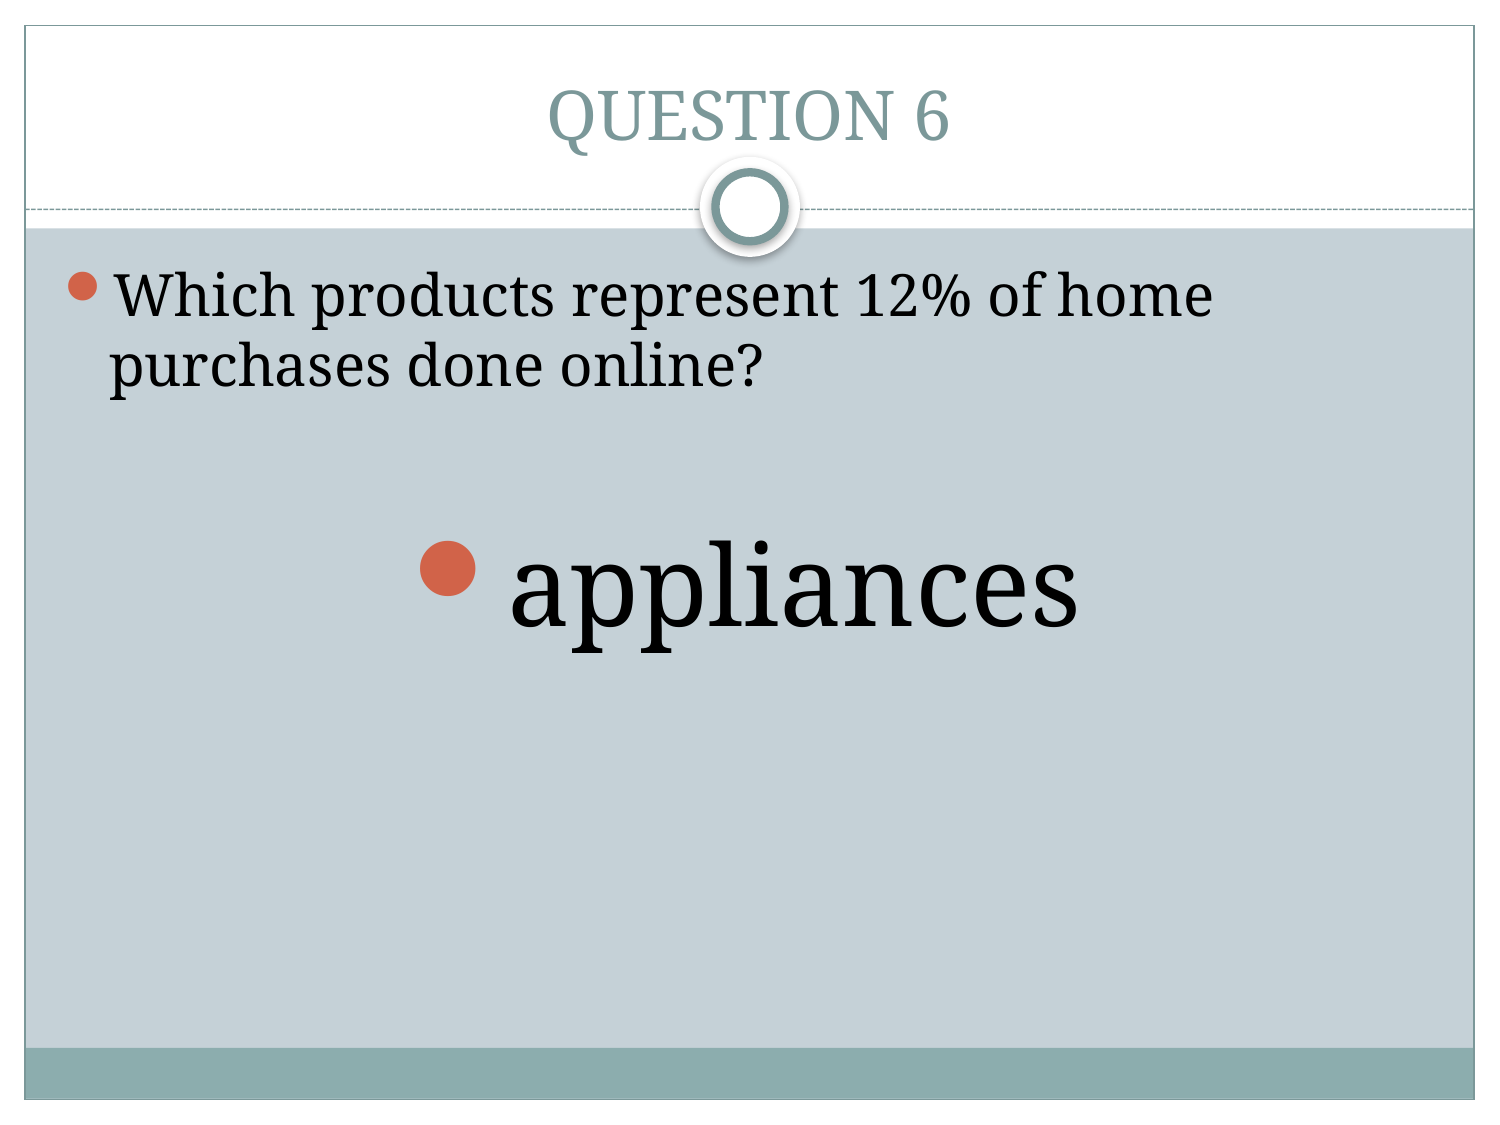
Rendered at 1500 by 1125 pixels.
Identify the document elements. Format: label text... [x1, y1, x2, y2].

title QUESTION 6 [49, 37, 1450, 162]
list Which products represent 12% of home purchases done online? appliances [49, 250, 1445, 1001]
